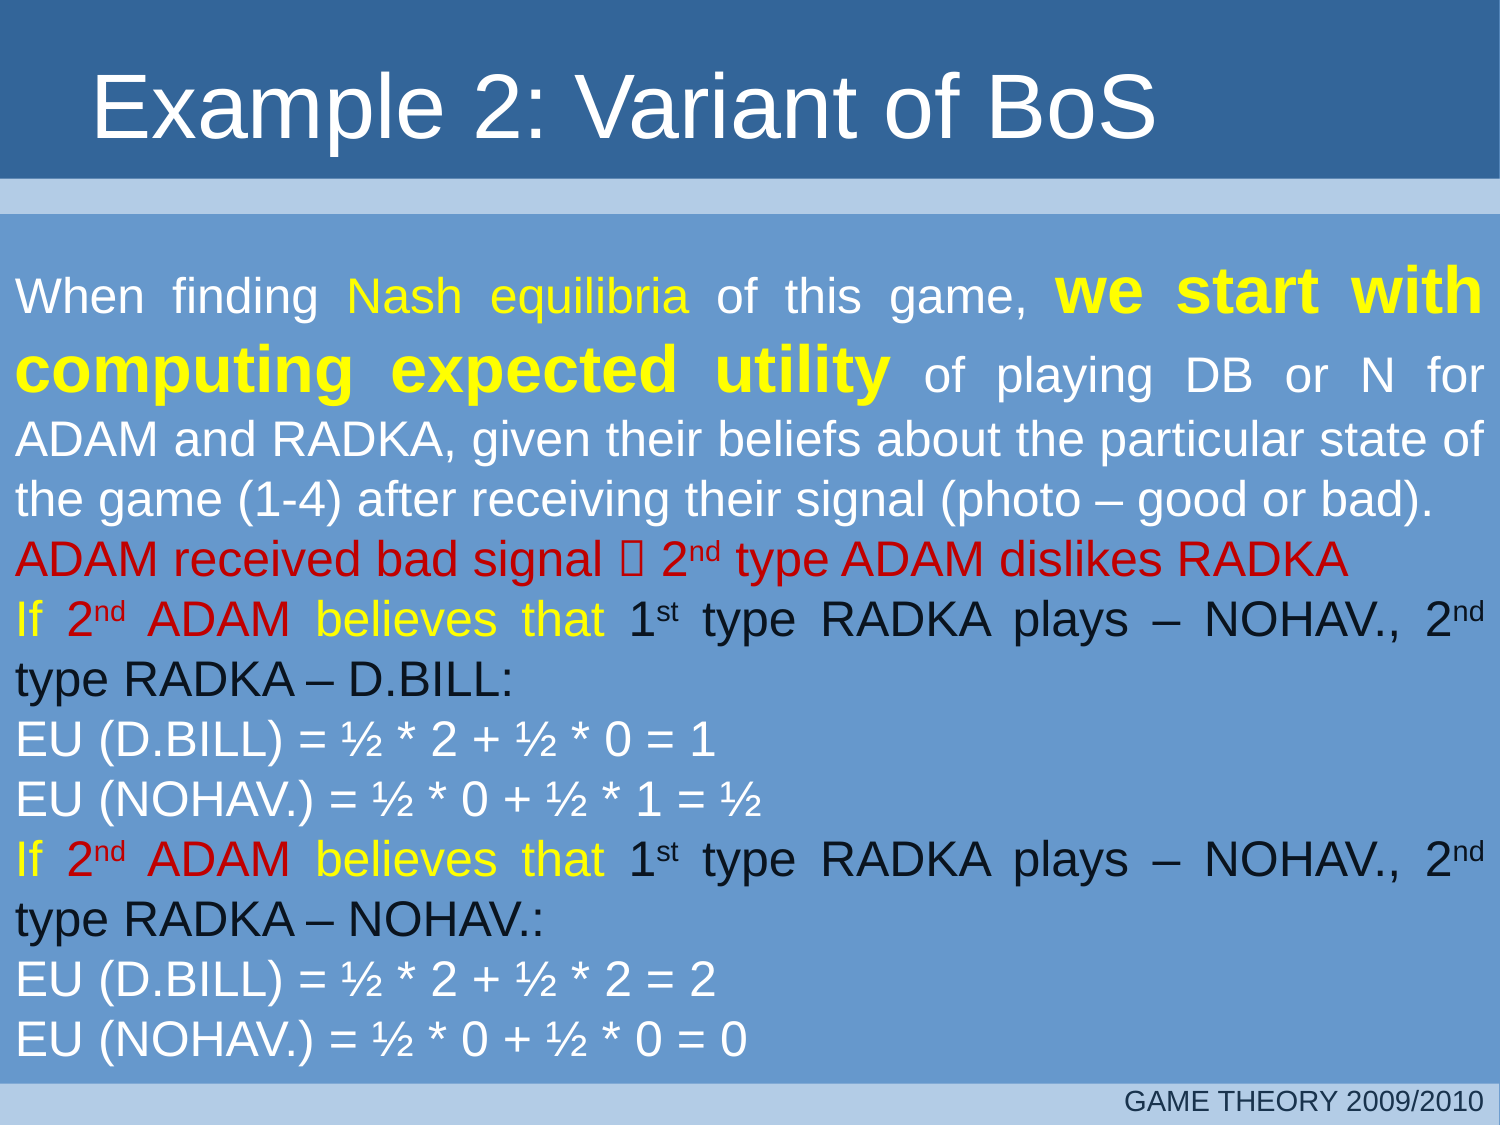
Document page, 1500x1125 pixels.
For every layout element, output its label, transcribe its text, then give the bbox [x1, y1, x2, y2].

title Example 2: Variant of BoS [74, 42, 1436, 162]
text_box When finding Nash equilibria of this game, we start with computing expected utility of playing DB or N for ADAM and RADKA, given their beliefs about the particular state of the game (1-4) after receiving their signal (photo – good or bad). ADAM received bad signal  2nd type ADAM dislikes RADKA If 2nd ADAM believes that 1st type RADKA plays – NOHAV., 2nd type RADKA – D.BILL: EU (D.BILL) = ½ * 2 + ½ * 0 = 1 EU (NOHAV.) = ½ * 0 + ½ * 1 = ½ If 2nd ADAM believes that 1st type RADKA plays – NOHAV., 2nd type RADKA – NOHAV.: EU (D.BILL) = ½ * 2 + ½ * 2 = 2 EU (NOHAV.) = ½ * 0 + ½ * 0 = 0 [0, 238, 1500, 1125]
